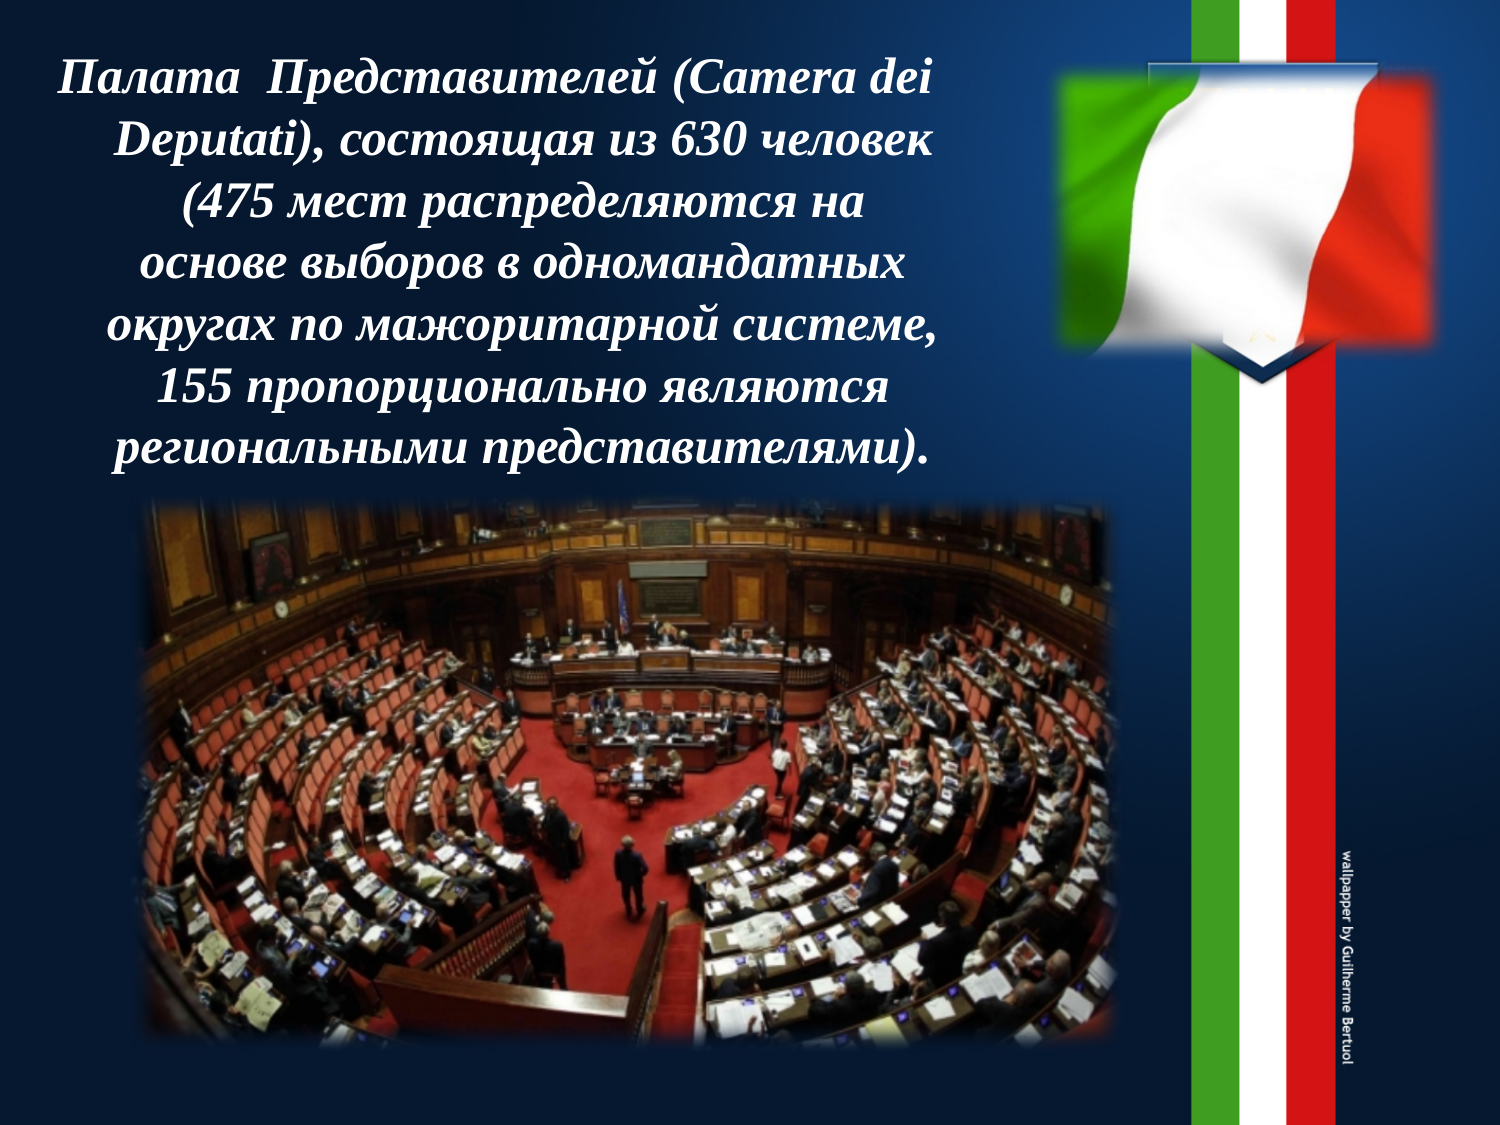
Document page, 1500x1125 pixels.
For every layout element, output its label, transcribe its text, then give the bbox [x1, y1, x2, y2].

picture [0, 0, 1500, 1125]
list Палата Представителей (Camera dei Deputati), состоящая из 630 человек (475 мест распределяются на основе выборов в одномандатных округах по мажоритарной системе, 155 пропорционально являются региональными представителями). [35, 35, 957, 535]
